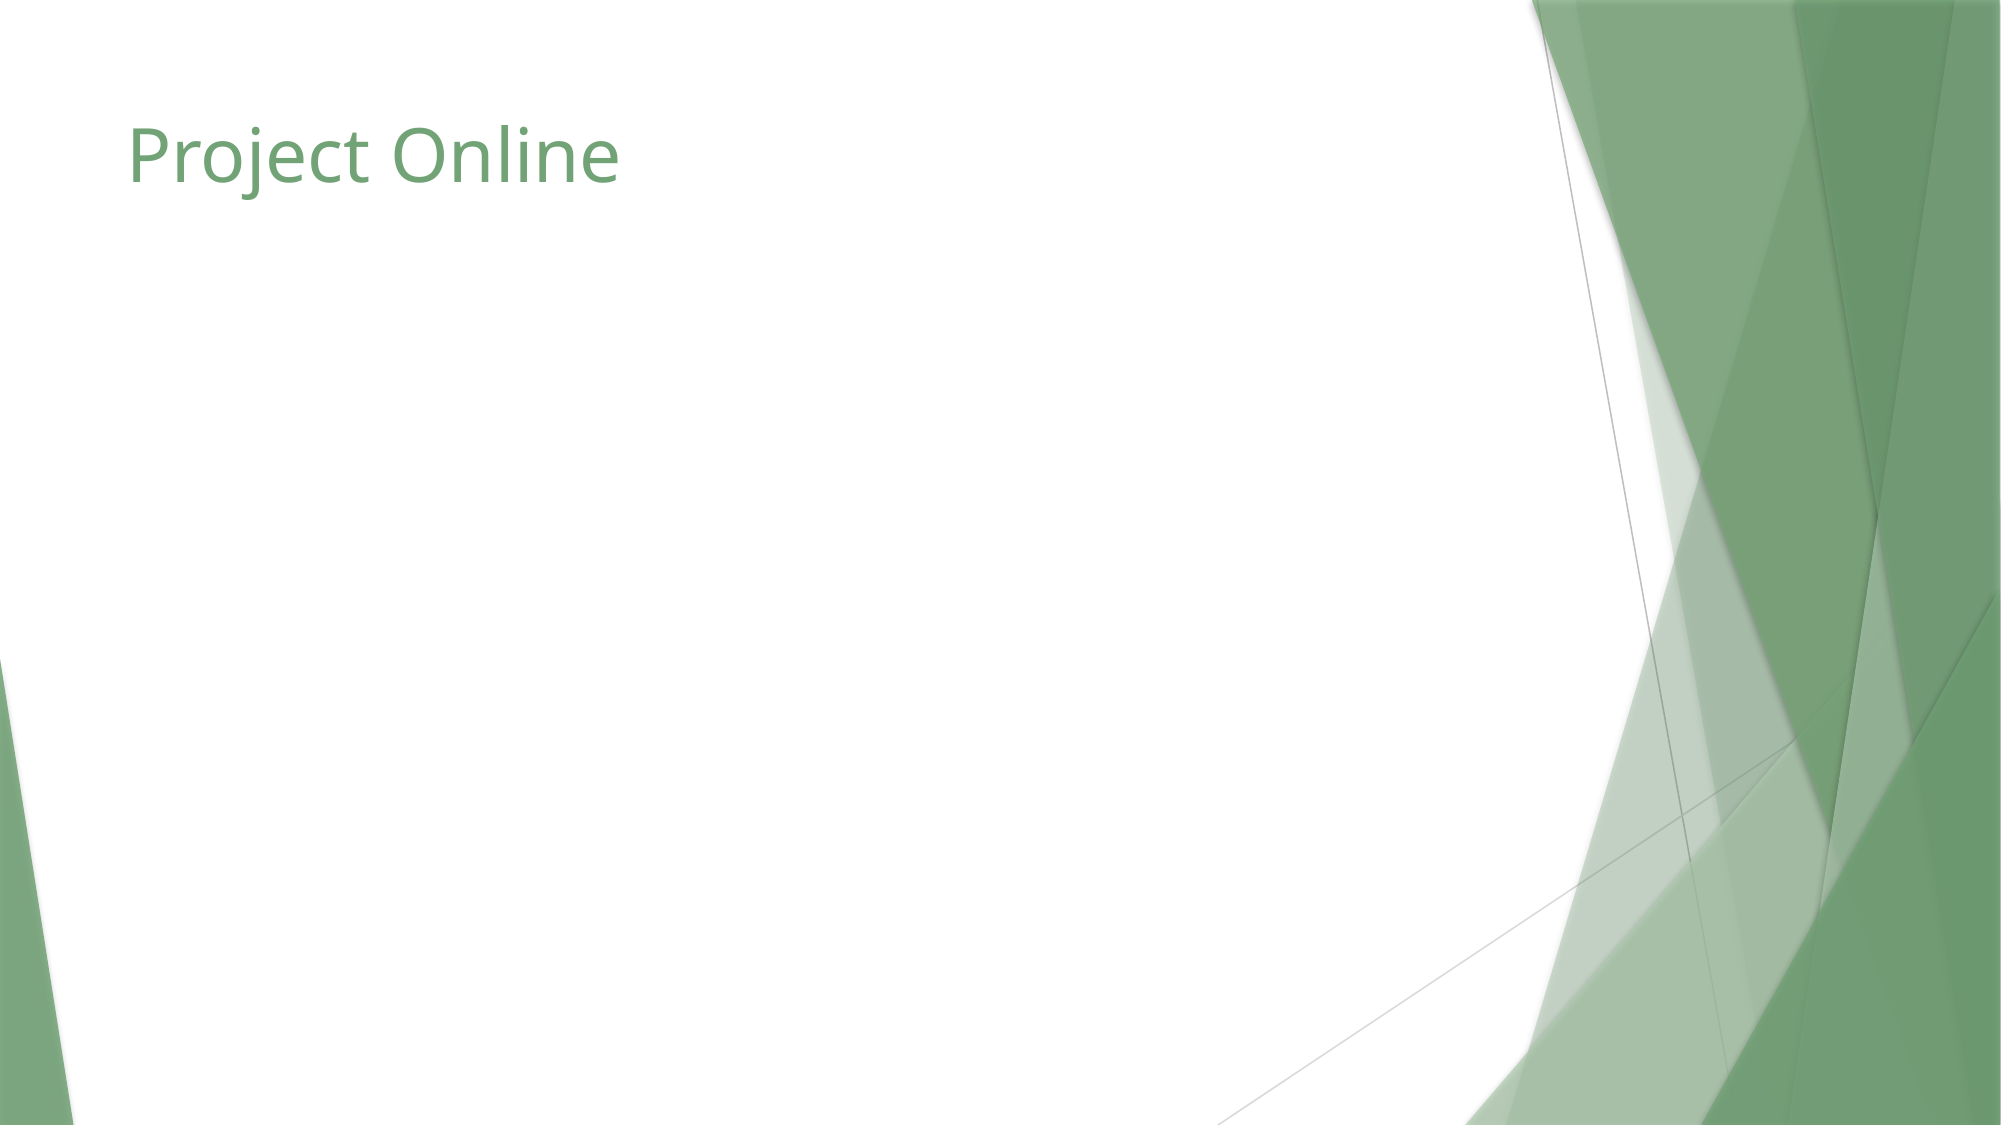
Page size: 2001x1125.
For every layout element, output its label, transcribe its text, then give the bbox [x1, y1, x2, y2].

title Project Online [111, 99, 1522, 317]
